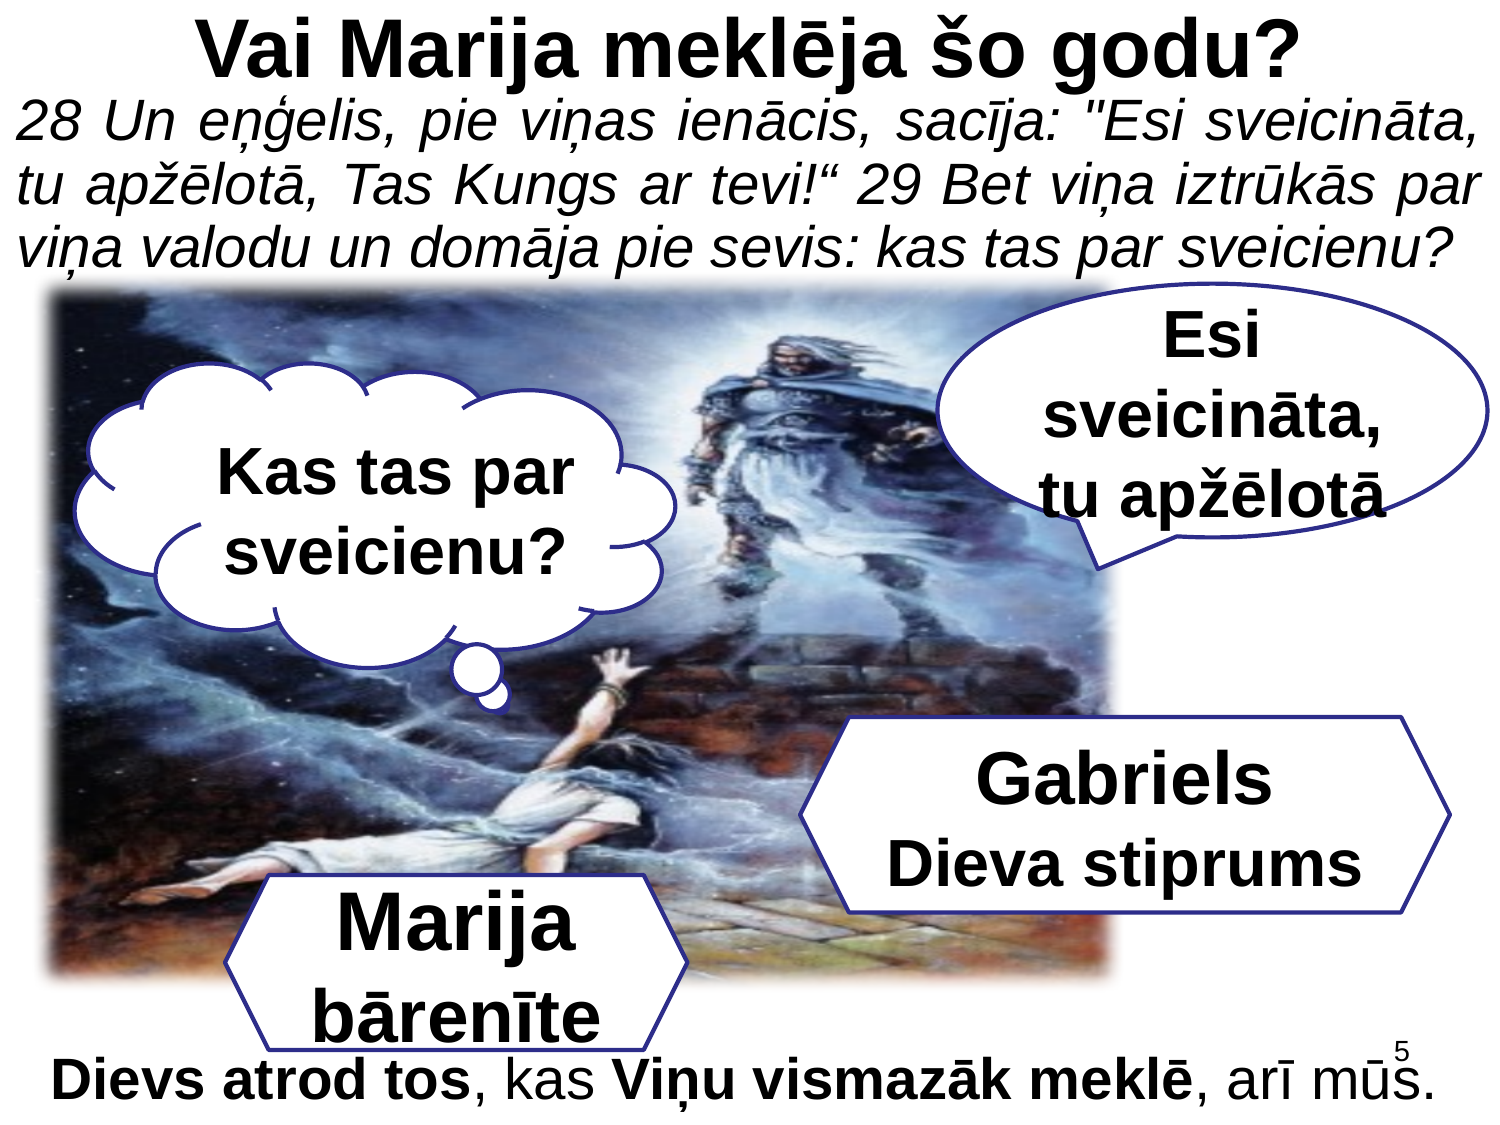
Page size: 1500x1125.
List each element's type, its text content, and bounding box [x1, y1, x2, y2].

picture [31, 272, 1126, 993]
text_box Gabriels Dieva stiprums [1130, 714, 1452, 915]
text_box Esi sveicināta, tu apžēlotā [1130, 281, 1490, 559]
slide_number 5 [1074, 1024, 1426, 1103]
text_box Vai Marija meklēja šo godu? [0, 0, 1500, 111]
text_box Marija bārenīte [241, 1001, 671, 1053]
text_box Dievs atrod tos, kas Viņu vismazāk meklē, arī mūs. [0, 1034, 1495, 1119]
list 28 Un eņģelis, pie viņas ienācis, sacīja: "Esi sveicināta, tu apžēlotā, Tas Kungs ar tevi!“ 29 Bet viņa iztrūkās par viņa valodu un domāja pie sevis: kas tas par sveicienu? [0, 111, 1499, 253]
